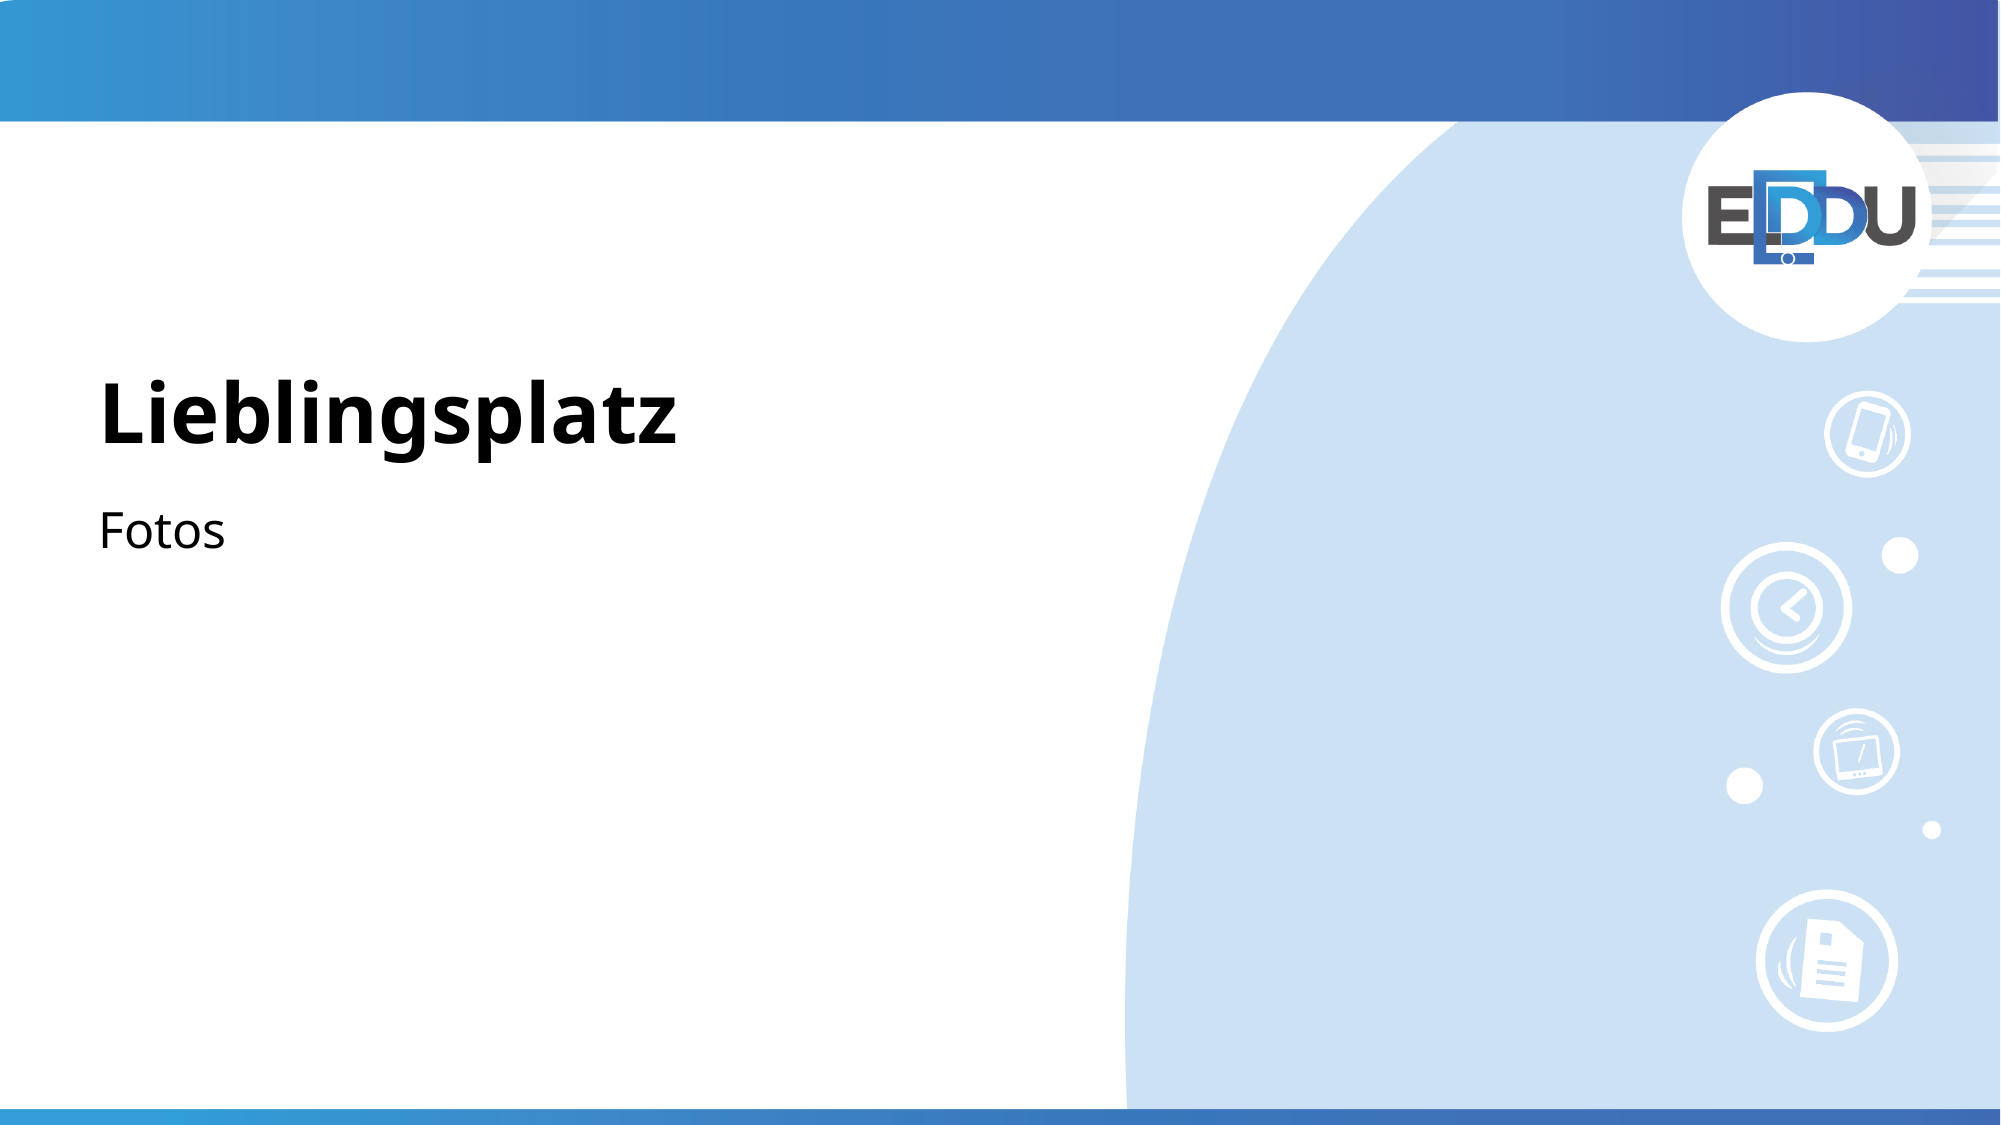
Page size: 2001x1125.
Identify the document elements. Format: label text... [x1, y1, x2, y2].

title Lieblingsplatz [83, 195, 1584, 470]
picture [0, 0, 2001, 1125]
subtitle Fotos [83, 498, 1584, 661]
